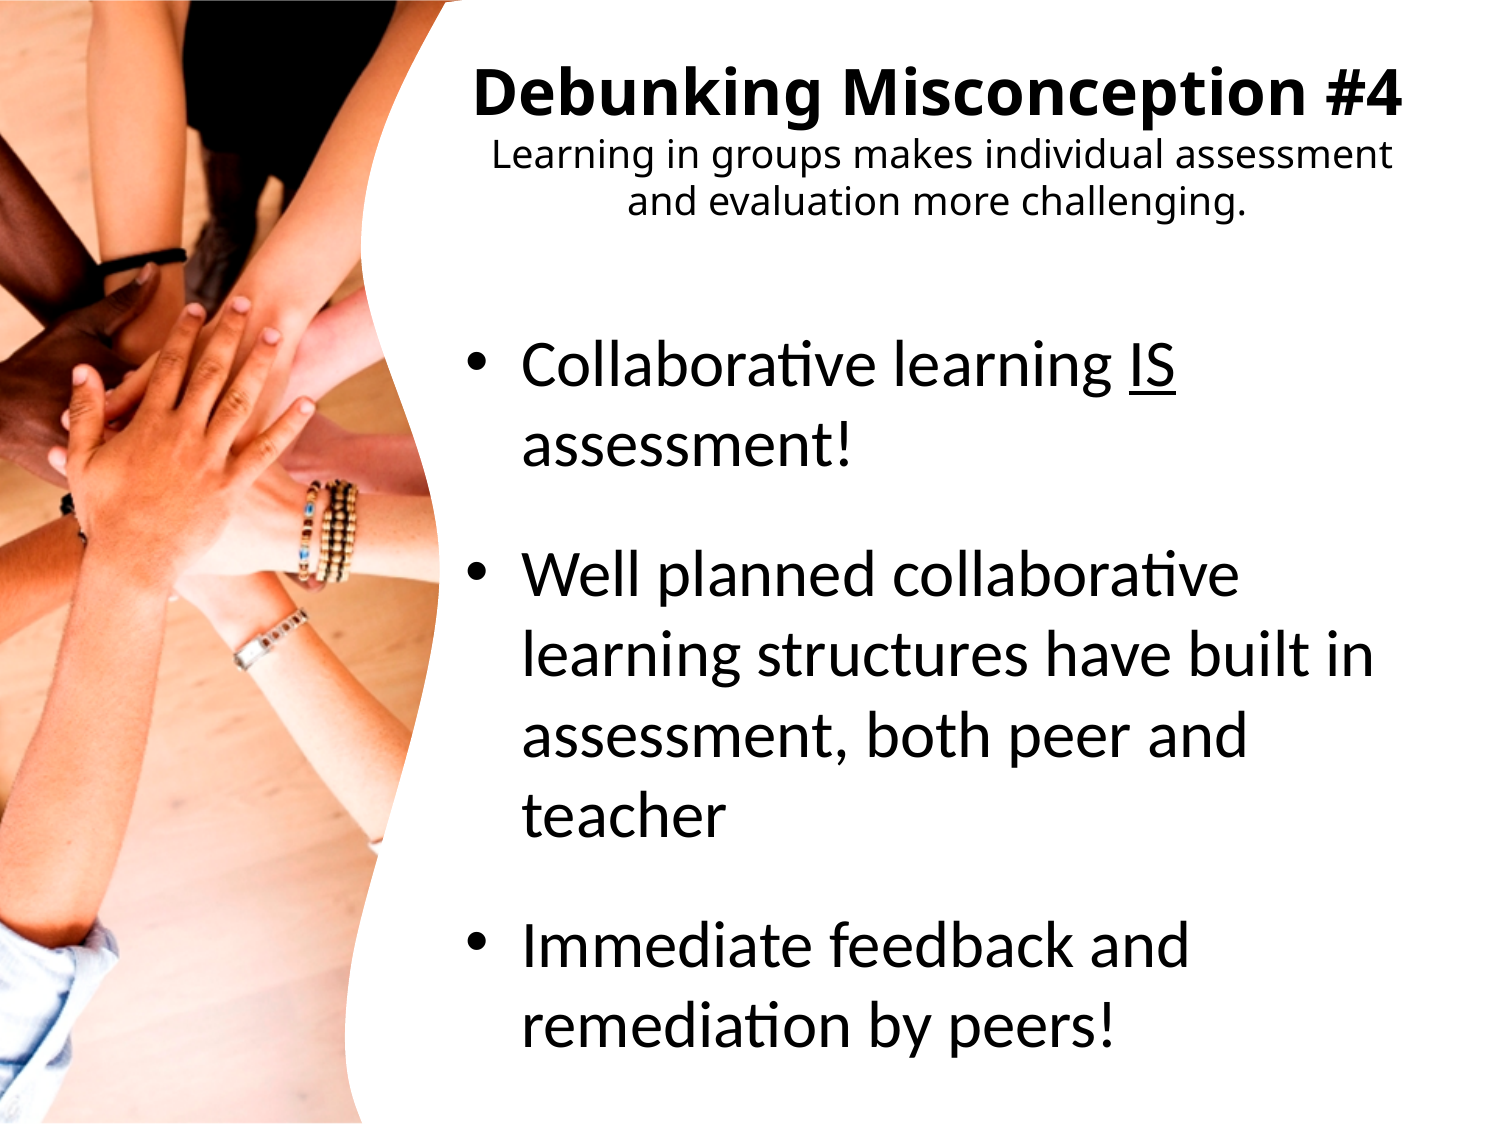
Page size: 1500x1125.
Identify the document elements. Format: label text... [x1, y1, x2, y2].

title Debunking Misconception #4 Learning in groups makes individual assessment and evaluation more challenging. [450, 24, 1425, 250]
list Collaborative learning IS assessment! Well planned collaborative learning structures have built in assessment, both peer and teacher Immediate feedback and remediation by peers! [450, 312, 1425, 1075]
picture [0, 0, 456, 1125]
